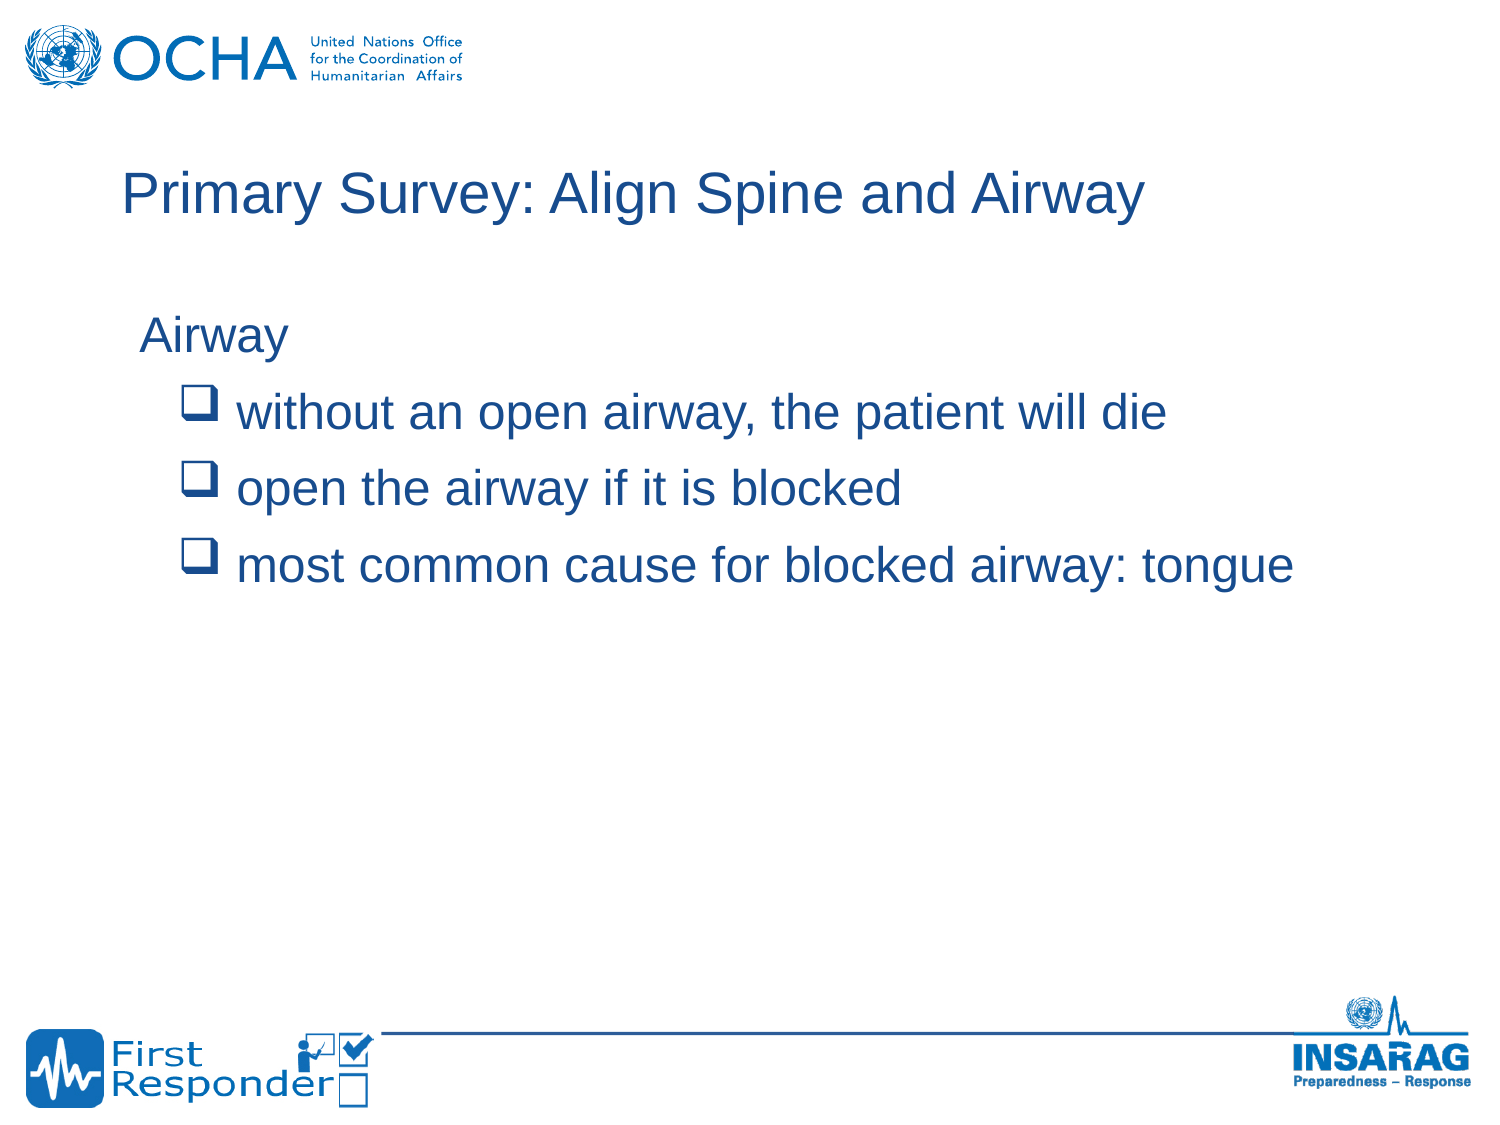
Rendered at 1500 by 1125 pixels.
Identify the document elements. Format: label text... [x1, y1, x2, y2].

text_box Primary Survey: Align Spine and Airway [100, 147, 1239, 233]
text_box Airway without an open airway, the patient will die open the airway if it is blocked most common cause for blocked airway: tongue [118, 295, 1384, 600]
picture [1287, 995, 1471, 1094]
picture [24, 1024, 375, 1113]
